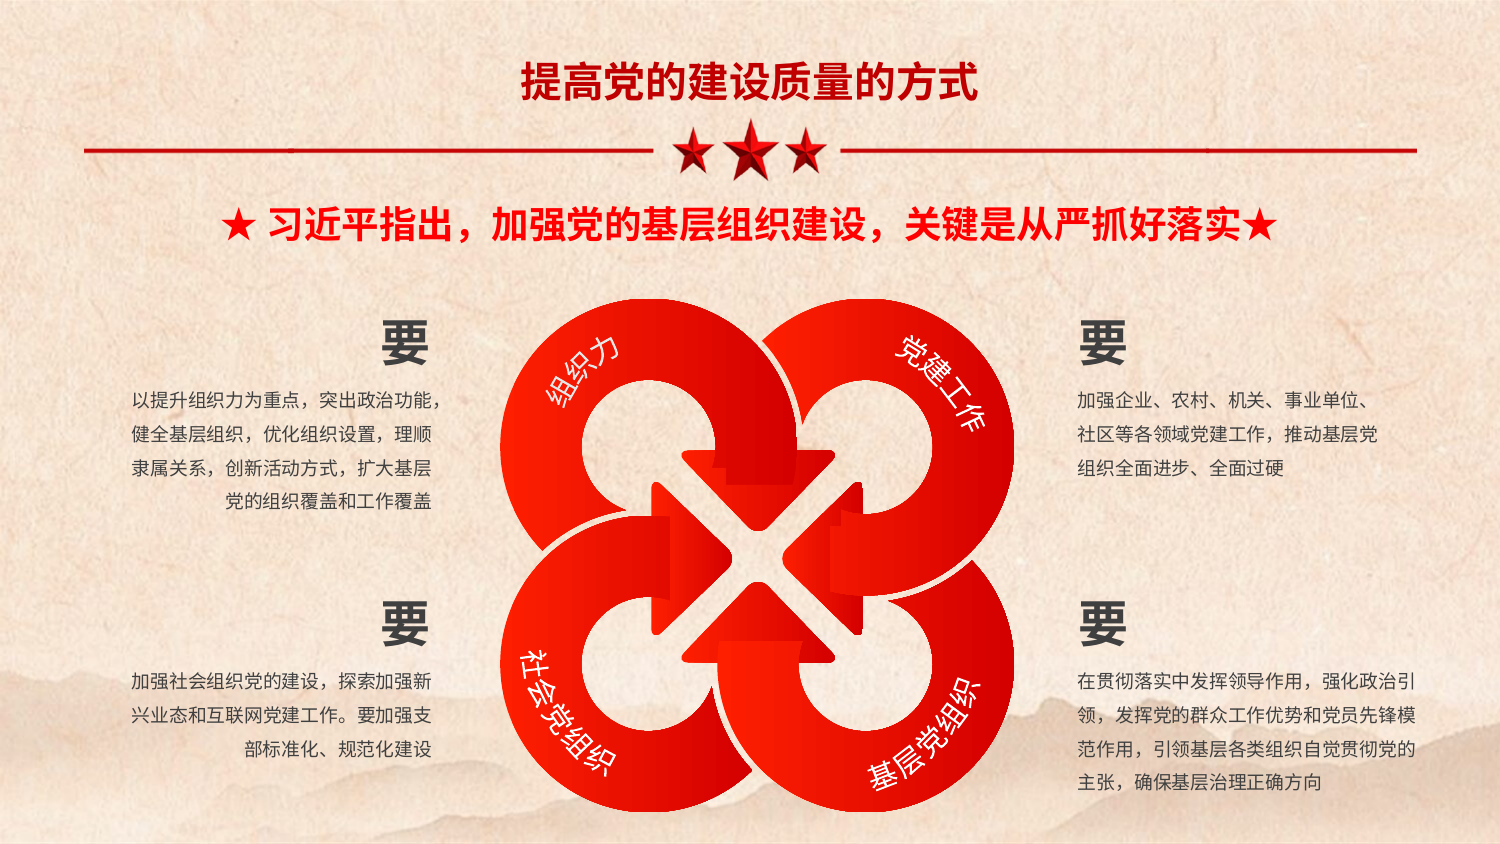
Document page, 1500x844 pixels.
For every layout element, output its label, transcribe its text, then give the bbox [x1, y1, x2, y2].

text_box 要 [366, 304, 446, 370]
picture [0, 0, 1500, 844]
text_box 加强企业、农村、机关、事业单位、社区等各领域党建工作，推动基层党组织全面进步、全面过硬 [1063, 370, 1401, 487]
text_box 提高党的建设质量的方式 [157, 48, 1342, 114]
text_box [762, 298, 1015, 638]
text_box 加强社会组织党的建设，探索加强新兴业态和互联网党建工作。要加强支部标准化、规范化建设 [105, 651, 447, 768]
text_box 要 [1064, 585, 1144, 651]
text_box ★习近平指出，加强党的基层组织建设，关键是从严抓好落实★ [90, 193, 1410, 254]
text_box 要 [366, 585, 446, 651]
text_box 在贯彻落实中发挥领导作用，强化政治引领，发挥党的群众工作优势和党员先锋模范作用，引领基层各类组织自觉贯彻党的主张，确保基层治理正确方向 [1063, 651, 1443, 802]
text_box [500, 298, 762, 551]
text_box 要 [1064, 304, 1144, 370]
text_box 以提升组织力为重点，突出政治功能，健全基层组织，优化组织设置，理顺隶属关系，创新活动方式，扩大基层党的组织覆盖和工作覆盖 [105, 370, 447, 521]
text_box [500, 479, 753, 813]
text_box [678, 560, 1015, 813]
